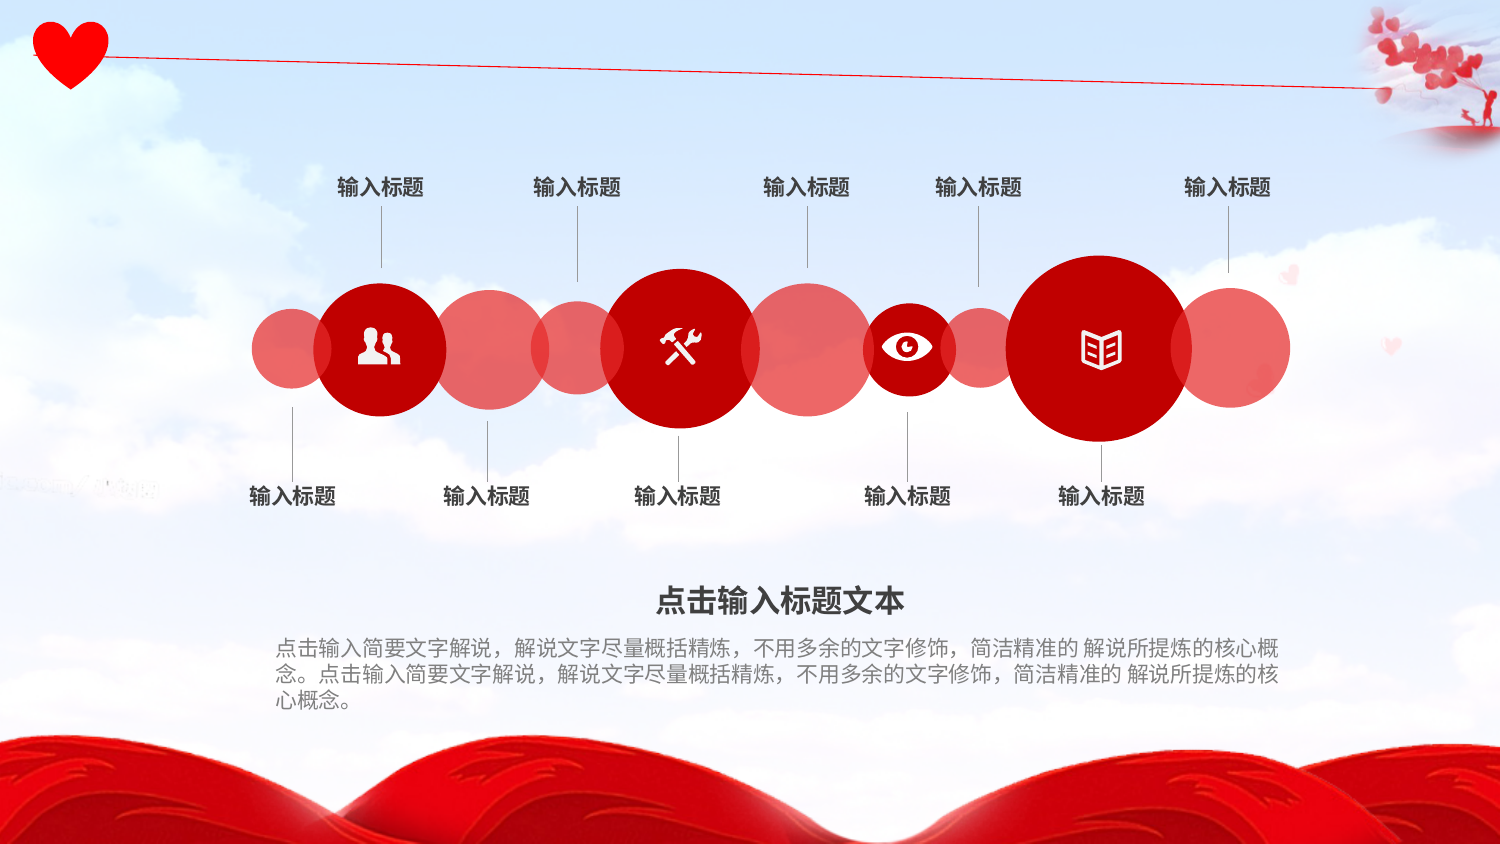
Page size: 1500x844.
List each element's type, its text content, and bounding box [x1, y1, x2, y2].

text_box [665, 351, 680, 366]
text_box [1081, 330, 1122, 371]
text_box [881, 332, 933, 361]
text_box [250, 307, 333, 390]
text_box [659, 328, 683, 345]
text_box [863, 412, 952, 510]
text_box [633, 435, 723, 509]
text_box [608, 267, 752, 430]
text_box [336, 173, 426, 269]
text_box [248, 407, 337, 509]
text_box [870, 302, 950, 398]
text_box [1184, 173, 1273, 273]
text_box [939, 306, 1009, 389]
picture [0, 471, 1500, 844]
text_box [1057, 444, 1146, 510]
text_box [1169, 287, 1292, 409]
text_box [1004, 254, 1184, 443]
picture [1334, 0, 1500, 171]
text_box 点击输入简要文字解说，解说文字尽量概括精炼，不用多余的文字修饰，简洁精准的 解说所提炼的核心概念。点击输入简要文字解说，解说文字尽量概括精炼，不用多余的文字修饰，简洁精准的 解说所提炼的核心概念。 [275, 634, 1281, 714]
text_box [533, 173, 622, 283]
text_box [439, 288, 542, 411]
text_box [934, 173, 1023, 287]
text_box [762, 173, 852, 269]
text_box [739, 282, 875, 418]
text_box 点击输入标题文本 [655, 581, 909, 619]
text_box [319, 282, 448, 418]
text_box [674, 328, 702, 365]
text_box [382, 332, 401, 365]
text_box [358, 327, 388, 365]
text_box [529, 300, 625, 396]
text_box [442, 421, 532, 509]
